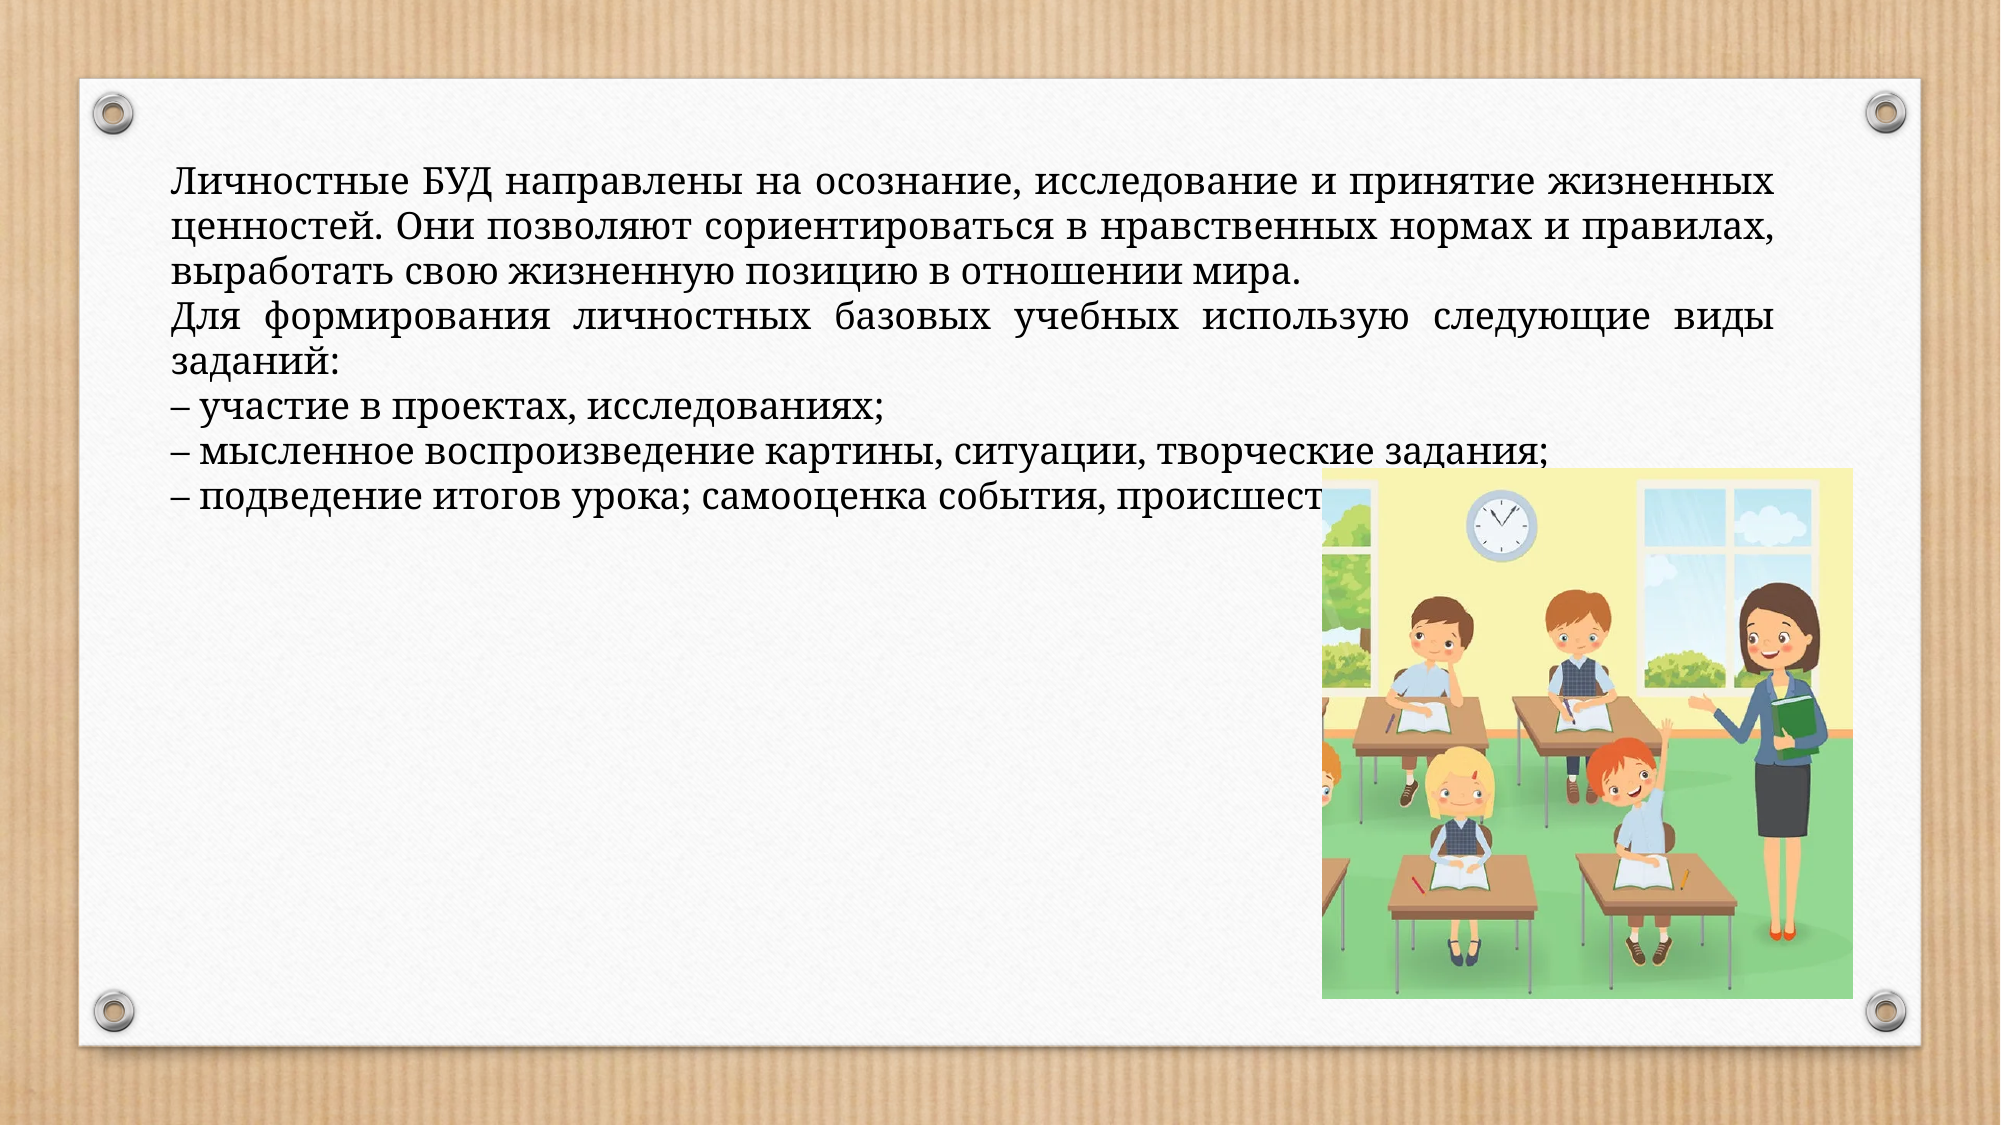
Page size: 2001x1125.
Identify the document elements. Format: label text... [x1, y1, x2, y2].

picture [0, 0, 2001, 1125]
text_box Личностные БУД направлены на осознание, исследование и принятие жизненных ценностей. Они позволяют сориентироваться в нравственных нормах и правилах, выработать свою жизненную позицию в отношении мира. Для формирования личностных базовых учебных использую следующие виды заданий: – участие в проектах, исследованиях; – мысленное воспроизведение картины, ситуации, творческие задания; – подведение итогов урока; самооценка события, происшествия. [156, 149, 1791, 525]
